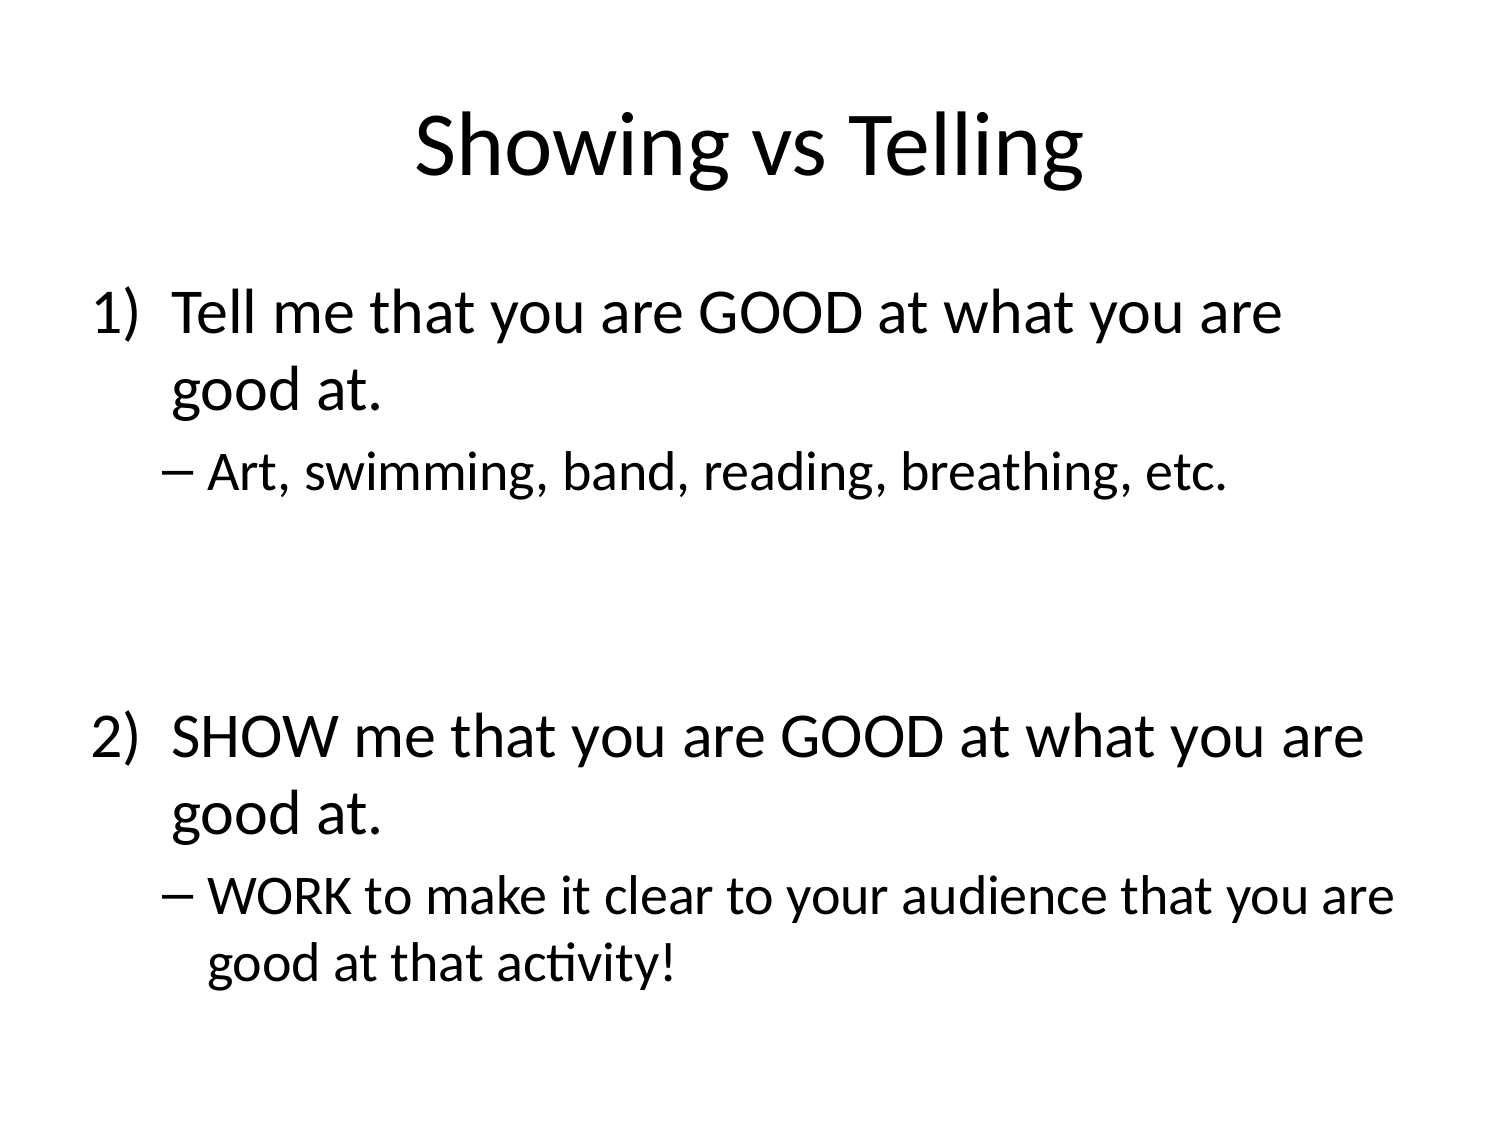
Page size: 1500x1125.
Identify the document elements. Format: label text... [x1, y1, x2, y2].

list Tell me that you are GOOD at what you are good at. Art, swimming, band, reading, breathing, etc. SHOW me that you are GOOD at what you are good at. WORK to make it clear to your audience that you are good at that activity! [75, 262, 1425, 1005]
title Showing vs Telling [75, 45, 1425, 233]
